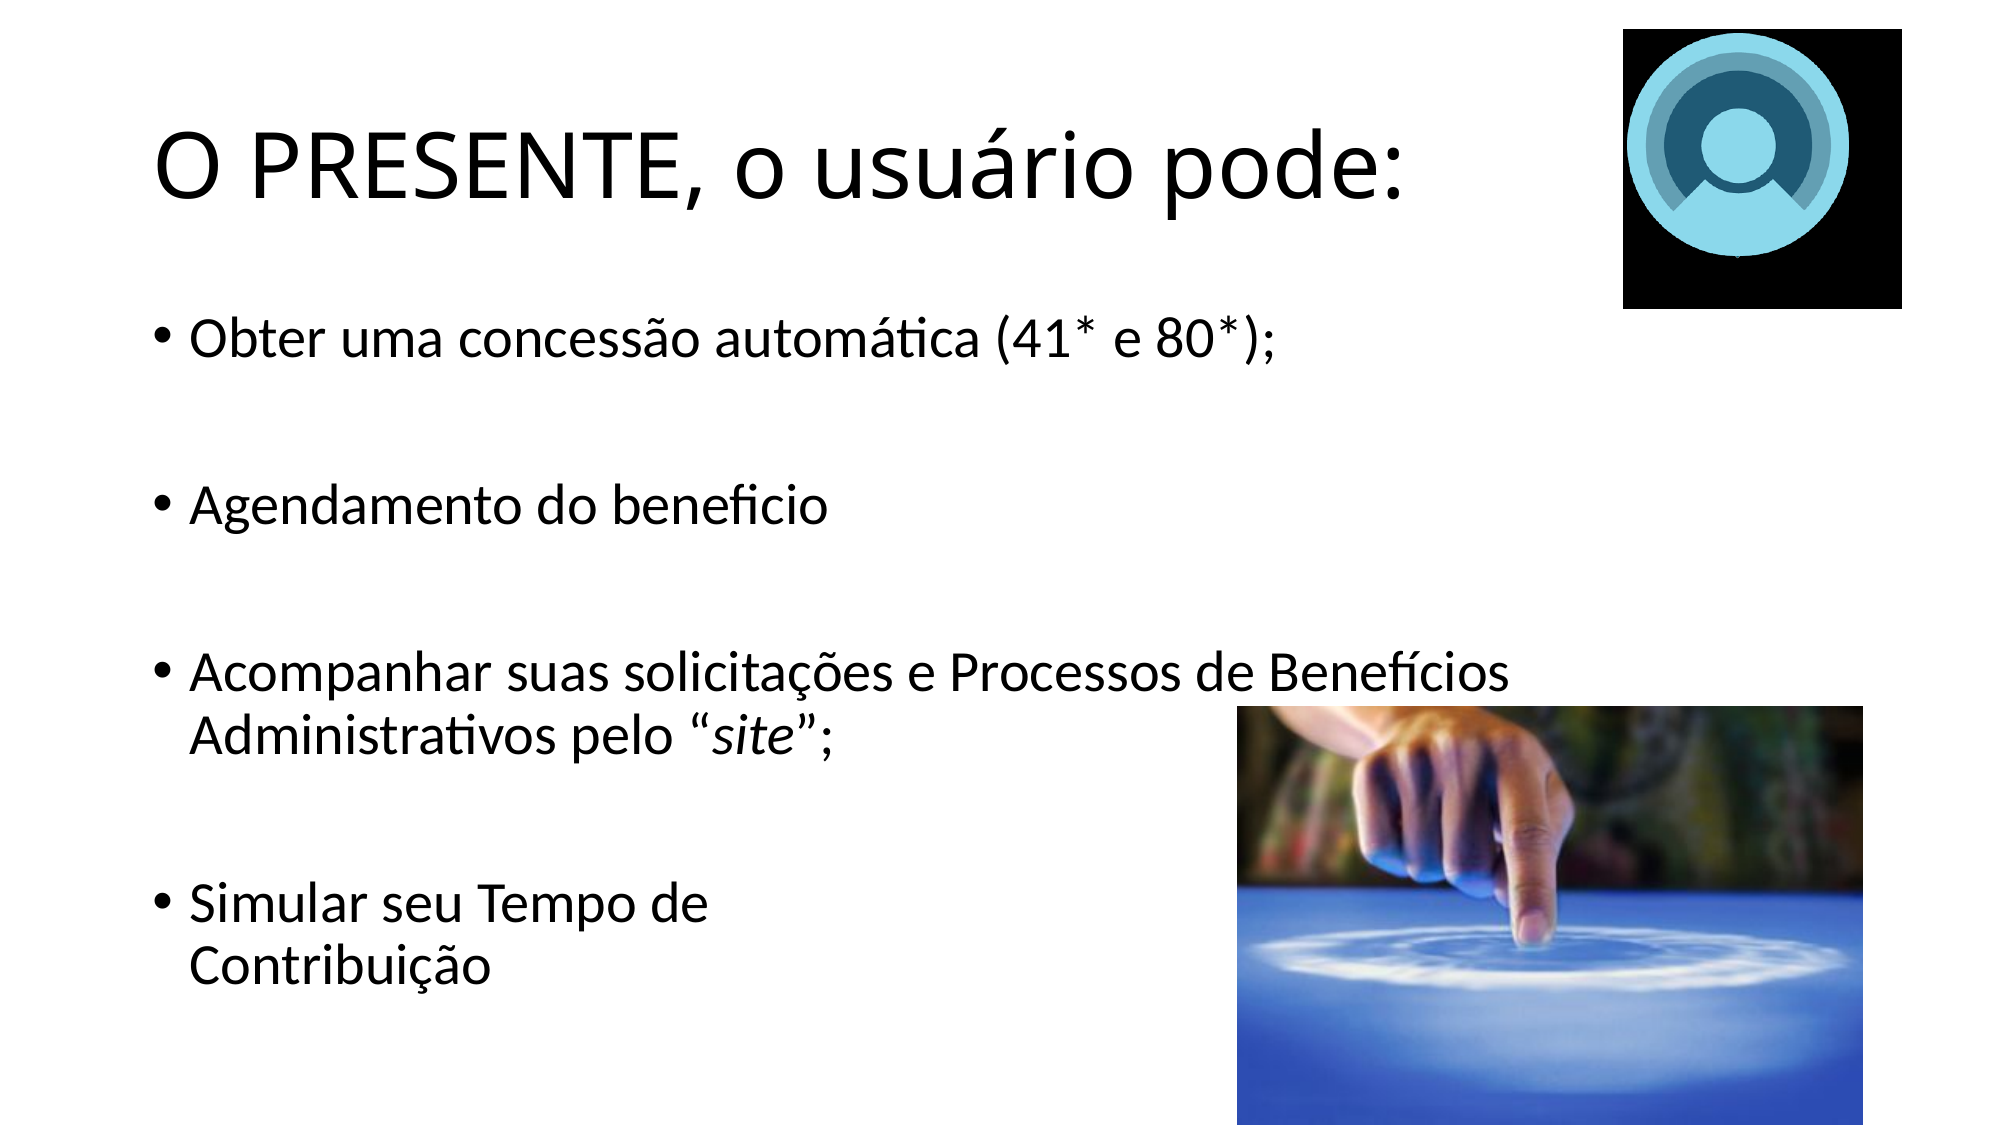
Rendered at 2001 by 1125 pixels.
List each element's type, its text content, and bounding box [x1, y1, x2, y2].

title O PRESENTE, o usuário pode: [137, 59, 1863, 278]
picture [1626, 33, 1849, 256]
picture [1237, 706, 1863, 1125]
list Obter uma concessão automática (41* e 80*); Agendamento do beneficio Acompanhar suas solicitações e Processos de Benefícios Administrativos pelo “site”; Simular seu Tempo de Contribuição [137, 299, 1863, 1014]
